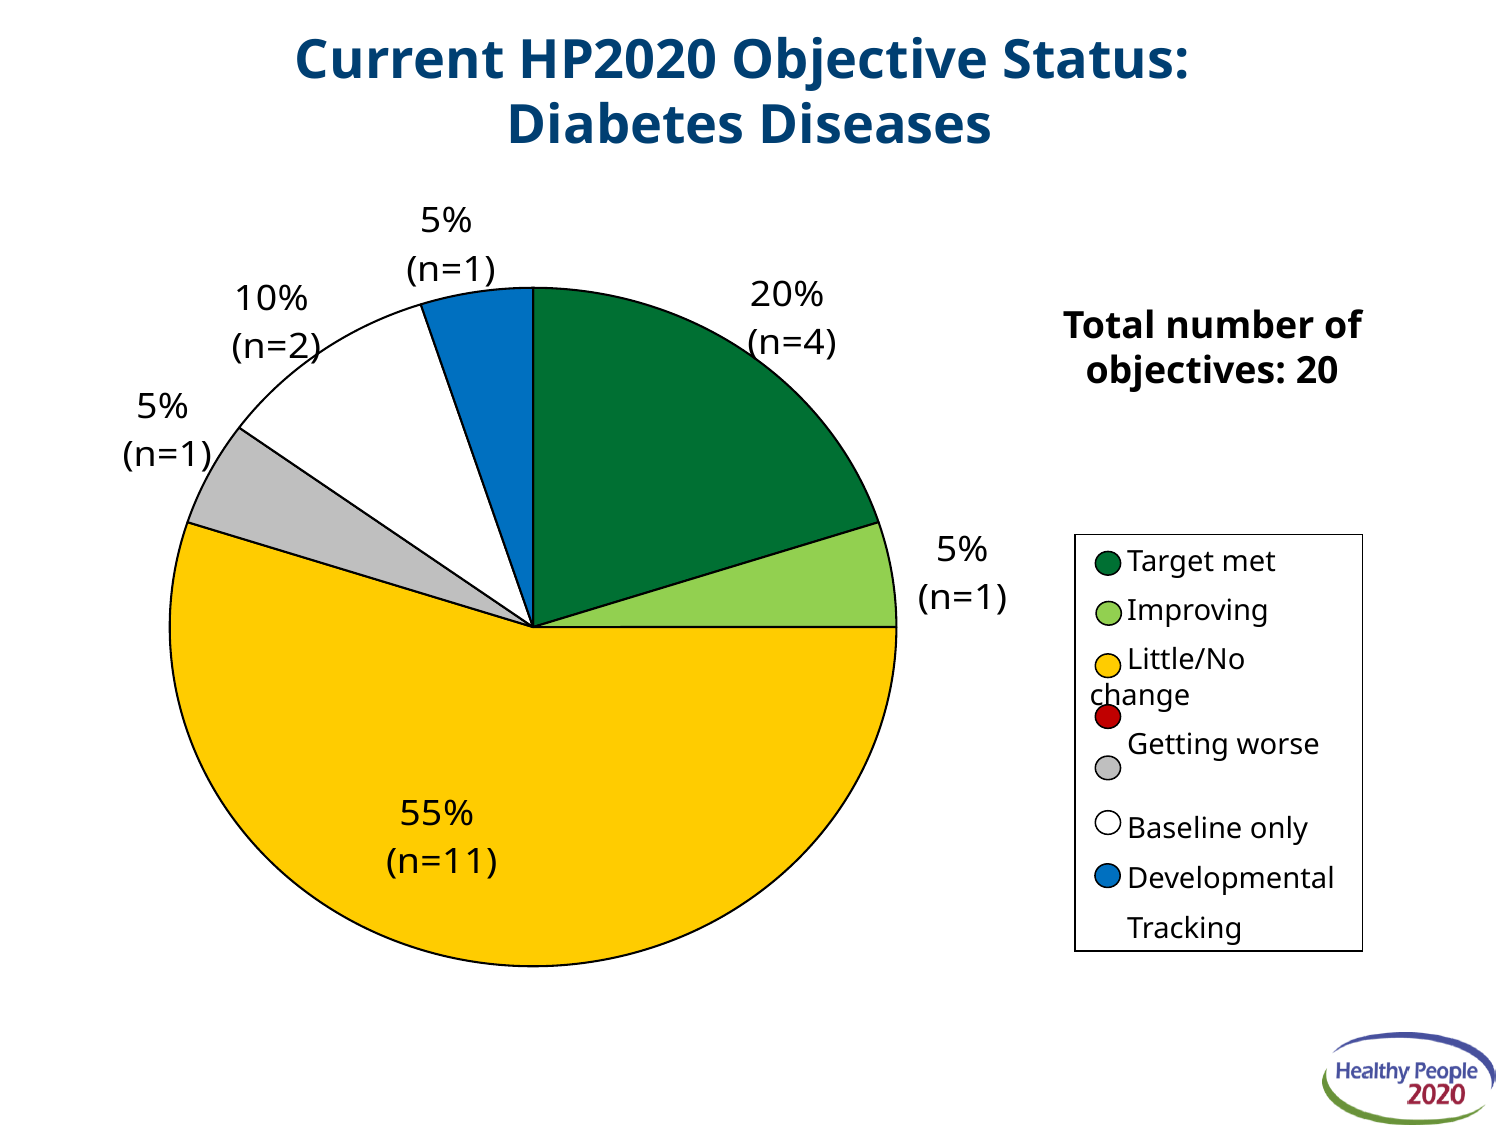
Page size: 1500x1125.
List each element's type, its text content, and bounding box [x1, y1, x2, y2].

title Current HP2020 Objective Status: Diabetes Diseases [62, 24, 1438, 155]
chart [74, 187, 1388, 1067]
picture [1322, 1032, 1496, 1125]
